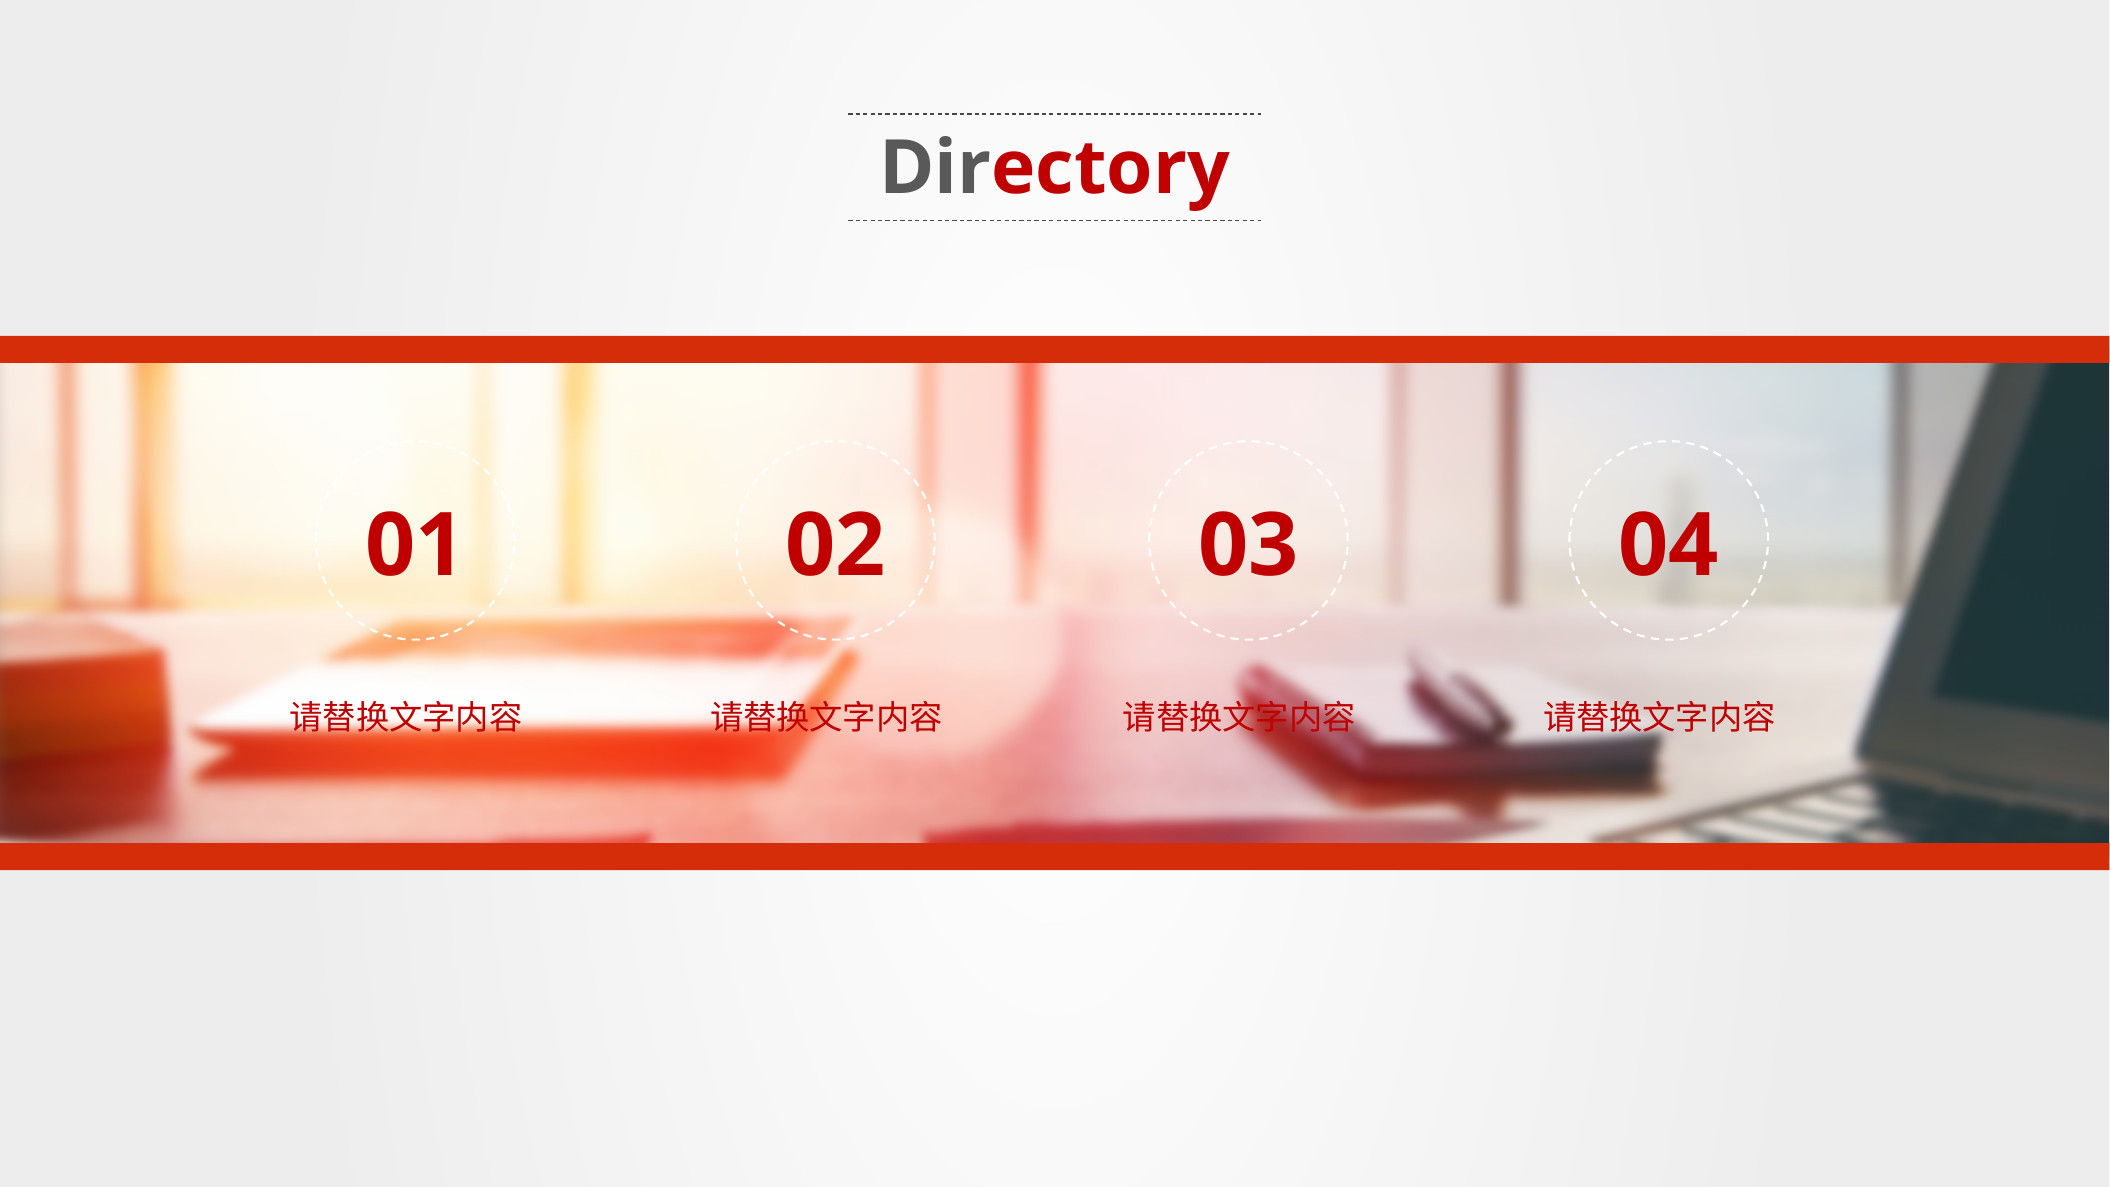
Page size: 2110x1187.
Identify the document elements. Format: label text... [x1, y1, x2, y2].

text_box Directory [800, 111, 1309, 216]
text_box 请替换文字内容 [695, 689, 1004, 744]
picture [0, 871, 2110, 1187]
text_box [0, 842, 2110, 871]
picture [0, 0, 2110, 335]
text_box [848, 113, 1261, 221]
text_box [0, 364, 2110, 842]
text_box 01 [314, 440, 516, 641]
text_box 03 [1148, 440, 1349, 641]
text_box 请替换文字内容 [1108, 689, 1417, 744]
text_box [0, 335, 2110, 364]
text_box 请替换文字内容 [275, 689, 584, 744]
text_box 请替换文字内容 [1528, 689, 1838, 744]
text_box 02 [735, 440, 936, 641]
text_box 04 [1568, 440, 1770, 641]
